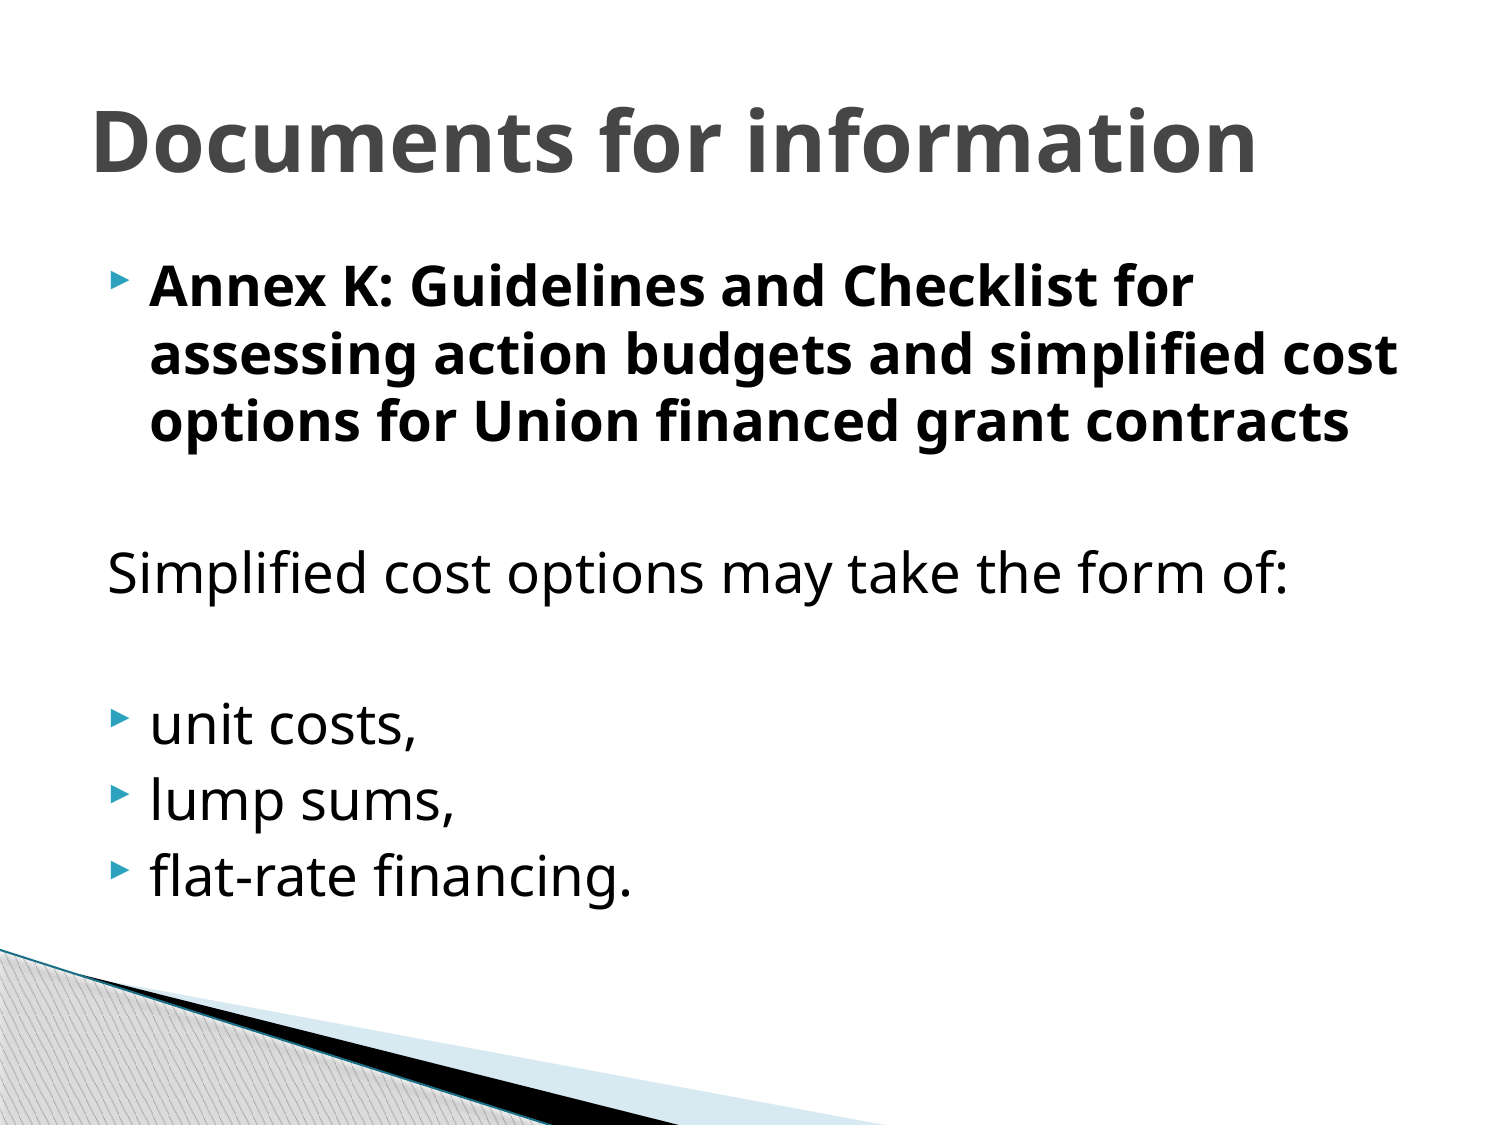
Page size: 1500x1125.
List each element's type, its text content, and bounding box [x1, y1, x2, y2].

list Annex K: Guidelines and Checklist for assessing action budgets and simplified cost options for Union financed grant contracts Simplified cost options may take the form of: unit costs, lump sums, flat-rate financing. [75, 243, 1425, 986]
title Documents for information [75, 45, 1425, 233]
